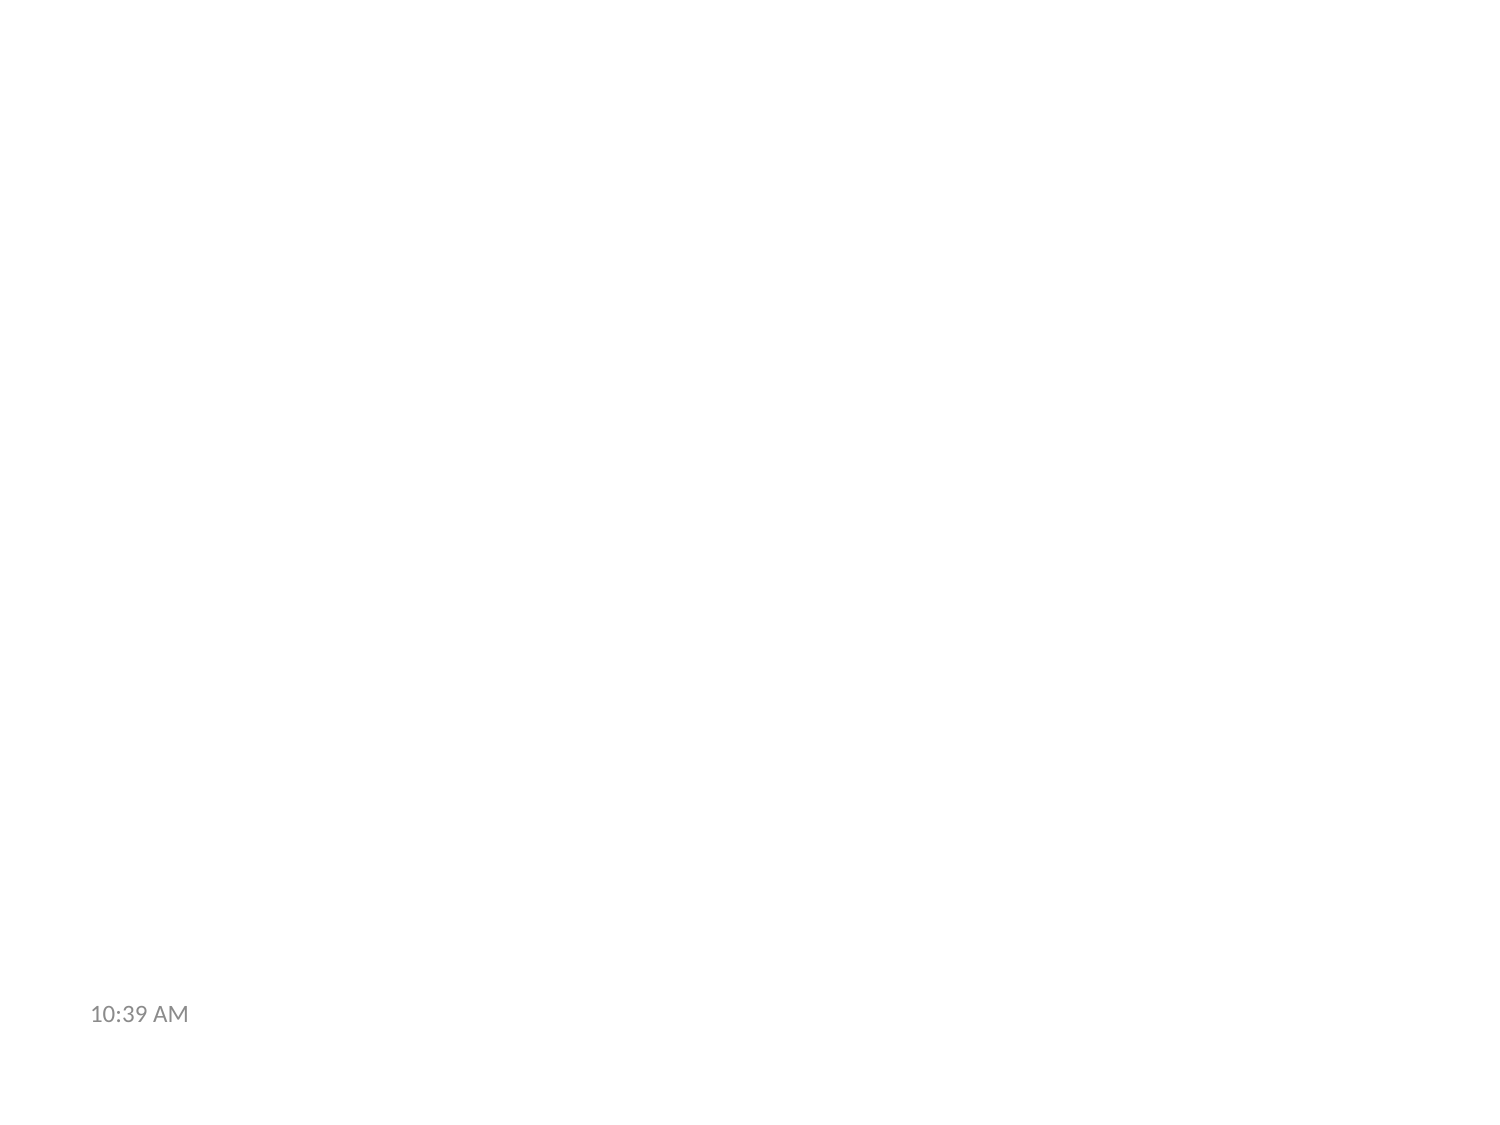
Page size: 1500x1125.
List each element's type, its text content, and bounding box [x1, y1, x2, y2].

text_box 3:35 PM [75, 982, 425, 1043]
